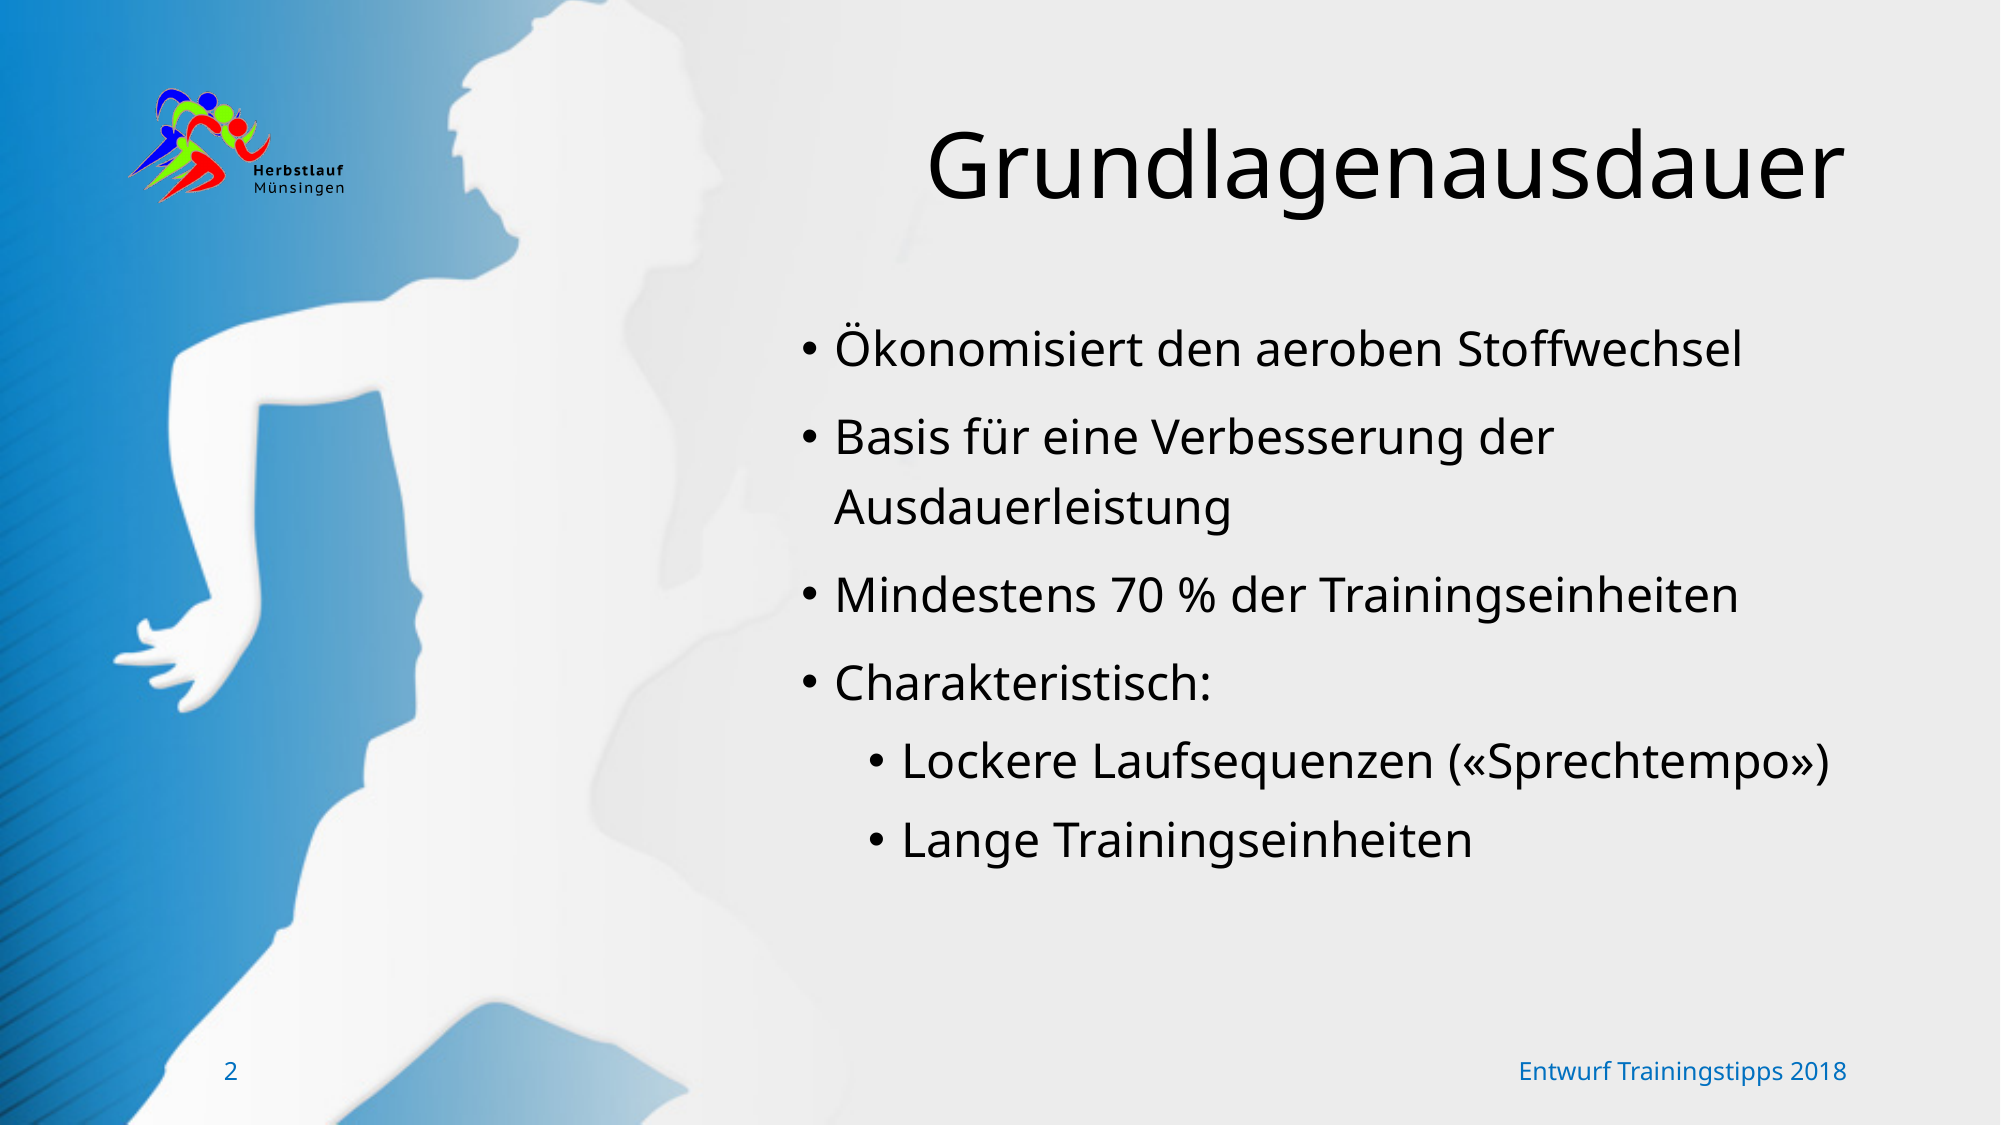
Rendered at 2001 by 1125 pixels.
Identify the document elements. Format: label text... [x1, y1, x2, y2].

footer Entwurf Trainingstipps 2018 [1187, 1042, 1863, 1103]
title Grundlagenausdauer [137, 59, 1863, 278]
slide_number 2 [151, 1042, 254, 1103]
picture [0, 0, 2001, 1125]
list Ökonomisiert den aeroben Stoffwechsel Basis für eine Verbesserung der Ausdauerleistung Mindestens 70 % der Trainingseinheiten Charakteristisch: Lockere Laufsequenzen («Sprechtempo») Lange Trainingseinheiten [786, 299, 1863, 1014]
